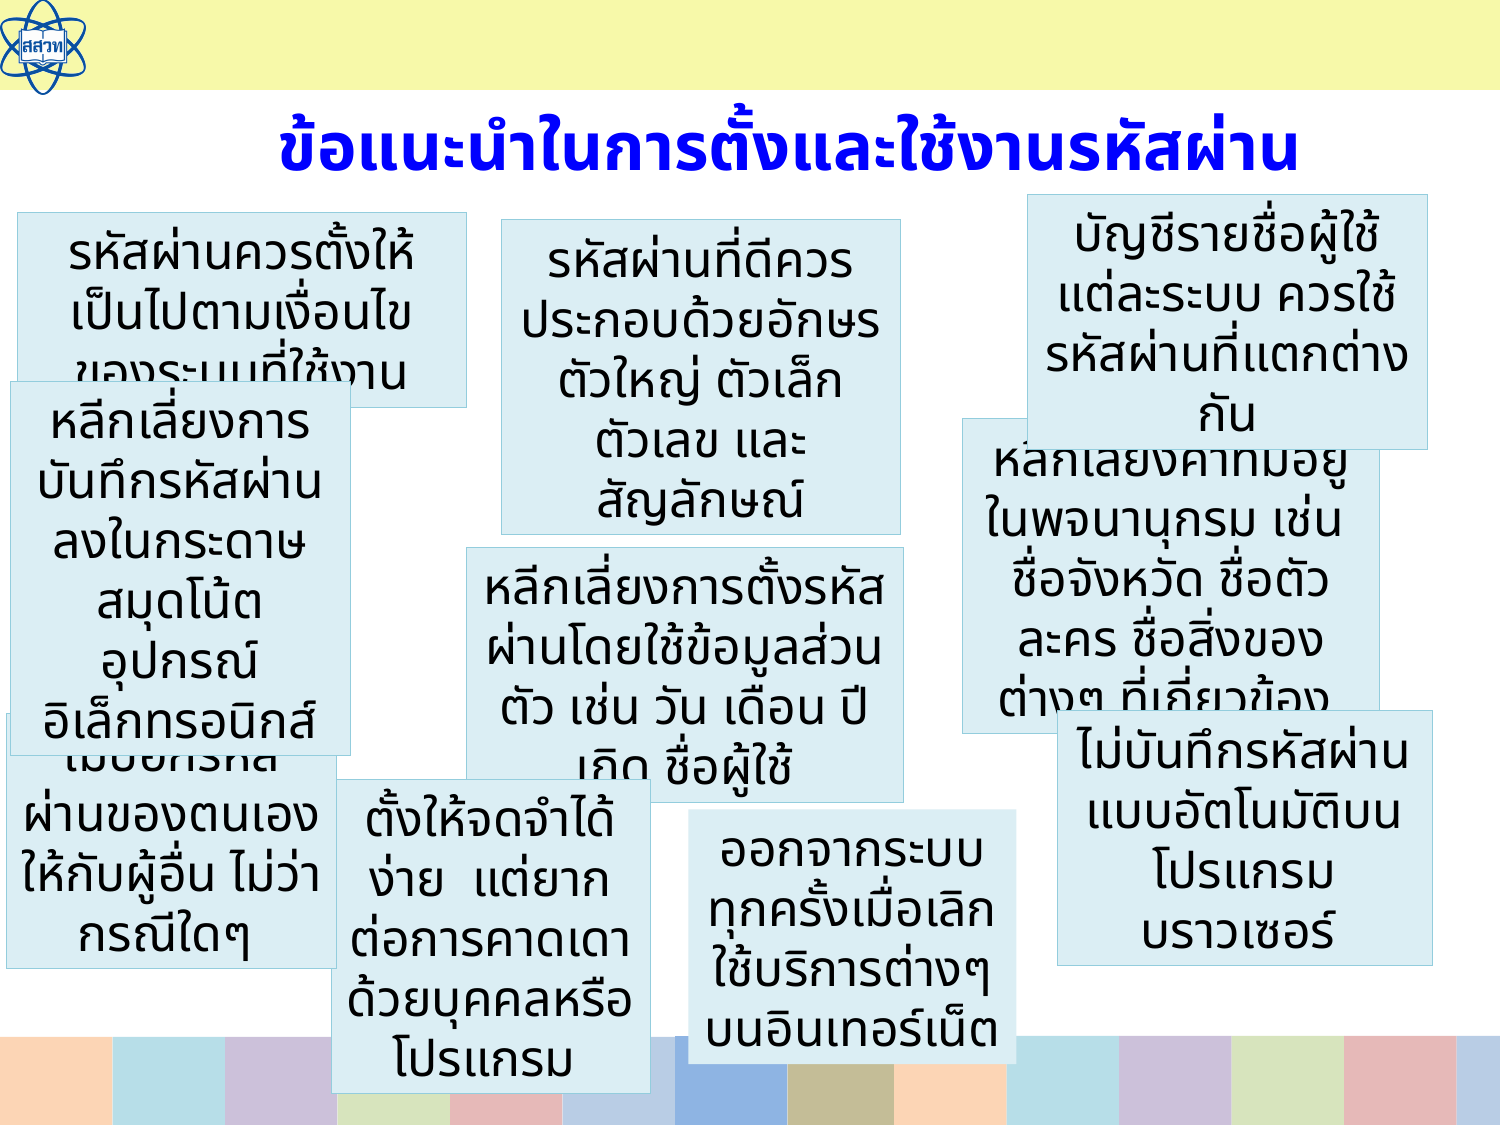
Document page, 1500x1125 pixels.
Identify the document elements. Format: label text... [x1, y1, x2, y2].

text_box ไม่บอกรหัสผ่านของตนเองให้กับผู้อื่น ไม่ว่ากรณีใดๆ [6, 713, 337, 969]
text_box หลีกเลี่ยงคำที่มีอยู่ในพจนานุกรม เช่น ชื่อจังหวัด ชื่อตัวละคร ชื่อสิ่งของต่างๆ ที่เกี่ยวข้อง [962, 418, 1380, 734]
text_box หลีกเลี่ยงการตั้งรหัสผ่านโดยใช้ข้อมูลส่วนตัว เช่น วัน เดือน ปีเกิด ชื่อผู้ใช้ [466, 547, 904, 803]
text_box ออกจากระบบทุกครั้งเมื่อเลิกใช้บริการต่างๆ บนอินเทอร์เน็ต [688, 809, 1017, 1065]
text_box รหัสผ่านควรตั้งให้เป็นไปตามเงื่อนไขของระบบที่ใช้งาน [17, 212, 467, 408]
text_box รหัสผ่านที่ดีควรประกอบด้วยอักษรตัวใหญ่ ตัวเล็ก ตัวเลข และสัญลักษณ์ [501, 219, 901, 535]
text_box หลีกเลี่ยงการบันทึกรหัสผ่านลงในกระดาษ สมุดโน้ต อุปกรณ์อิเล็กทรอนิกส์ [10, 381, 351, 756]
text_box ไม่บันทึกรหัสผ่านแบบอัตโนมัติบนโปรแกรมบราวเซอร์ [1057, 710, 1433, 966]
picture [0, 0, 86, 95]
text_box ตั้งให้จดจำได้ง่าย แต่ยากต่อการคาดเดาด้วยบุคคลหรือโปรแกรม [331, 779, 651, 1094]
text_box ข้อแนะนำในการตั้งและใช้งานรหัสผ่าน [263, 96, 1317, 192]
text_box บัญชีรายชื่อผู้ใช้แต่ละระบบ ควรใช้รหัสผ่านที่แตกต่างกัน [1027, 194, 1428, 450]
